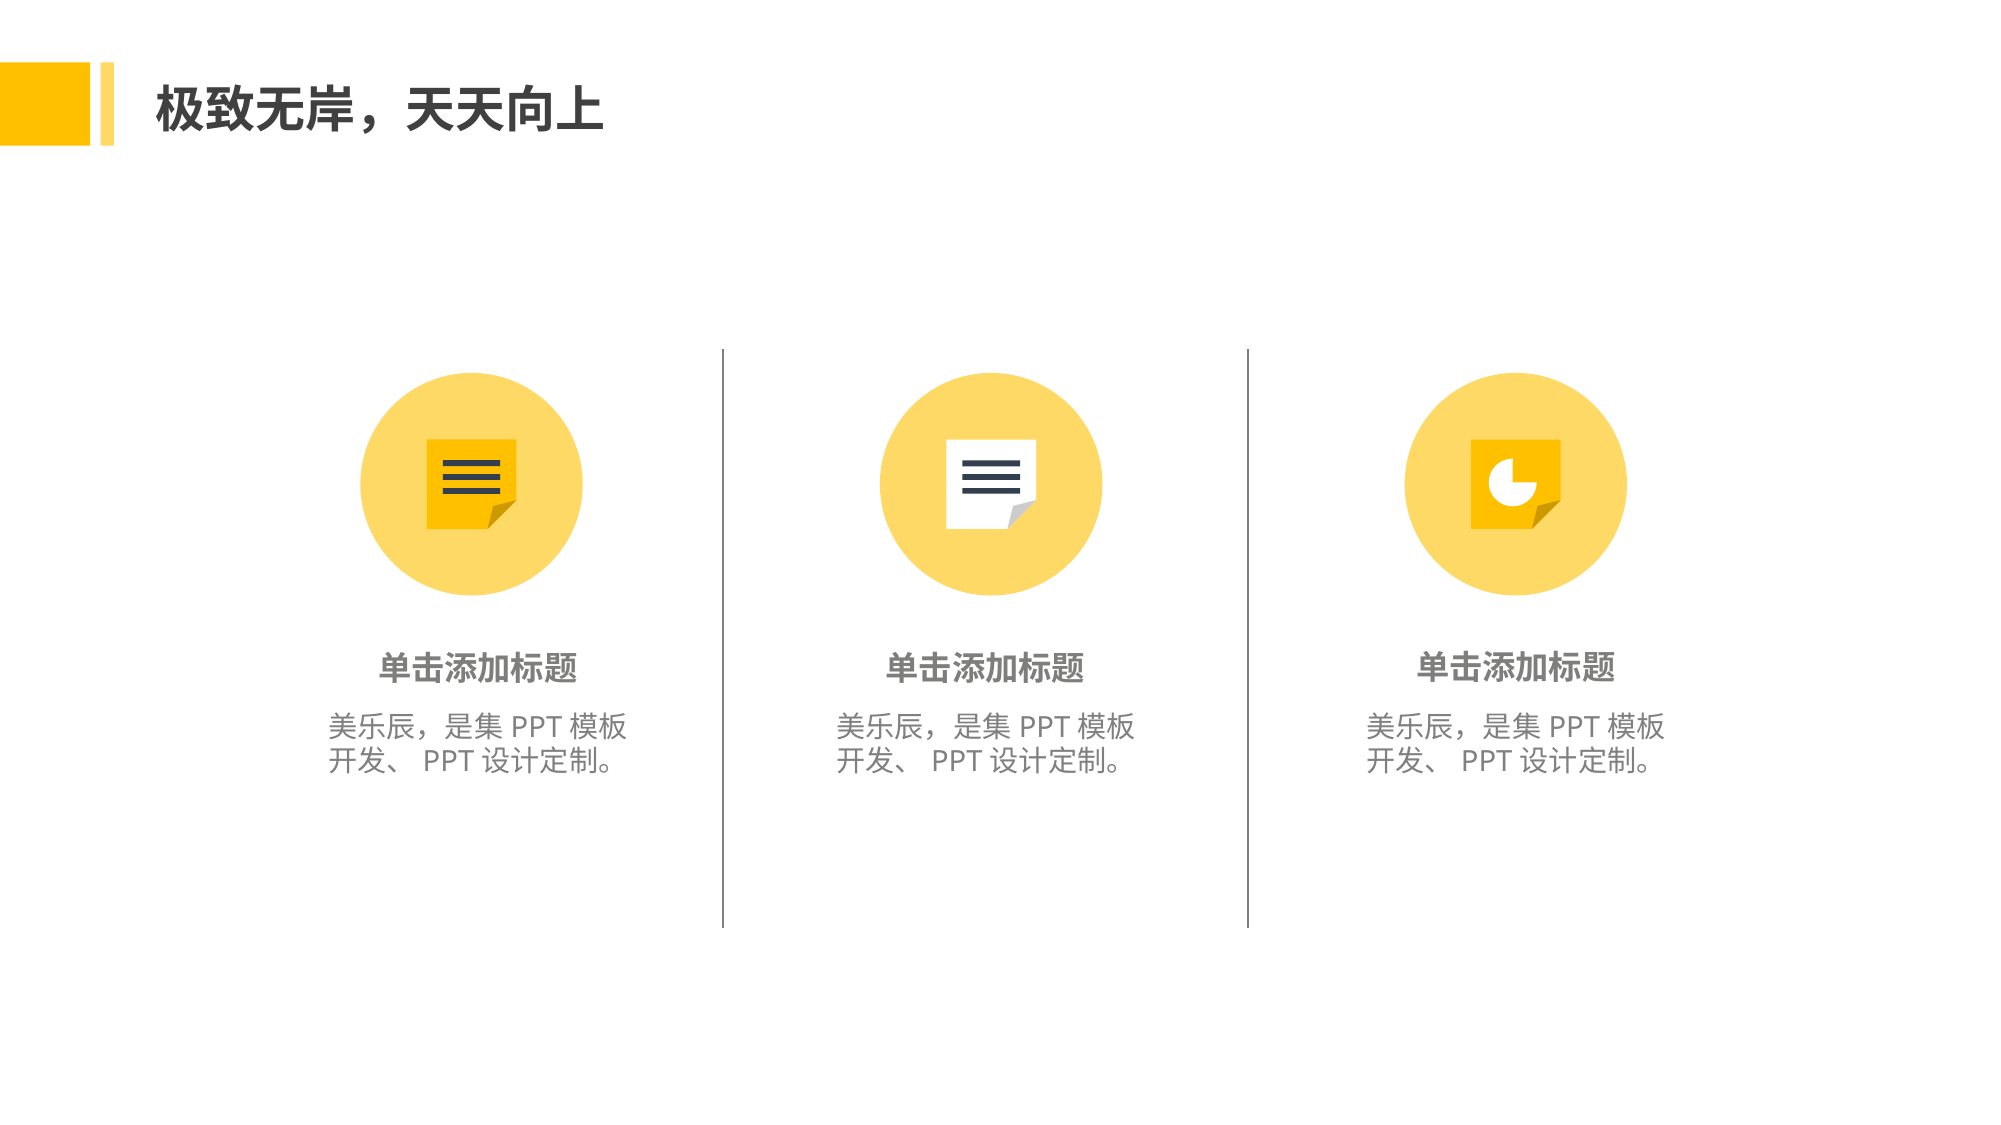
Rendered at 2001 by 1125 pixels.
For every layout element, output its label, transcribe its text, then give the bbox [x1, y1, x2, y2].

text_box 美乐辰，是集PPT模板开发、PPT设计定制。 [1347, 700, 1684, 821]
text_box 单击添加标题 [1398, 638, 1634, 694]
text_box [879, 372, 1103, 596]
text_box 单击添加标题 [360, 639, 596, 694]
text_box 美乐辰，是集PPT模板开发、PPT设计定制。 [309, 700, 646, 821]
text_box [360, 372, 583, 596]
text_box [1404, 372, 1628, 596]
text_box 美乐辰，是集PPT模板开发、PPT设计定制。 [818, 700, 1155, 821]
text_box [0, 62, 115, 146]
text_box 单击添加标题 [868, 639, 1103, 694]
text_box 极致无岸，天天向上 [140, 69, 633, 145]
